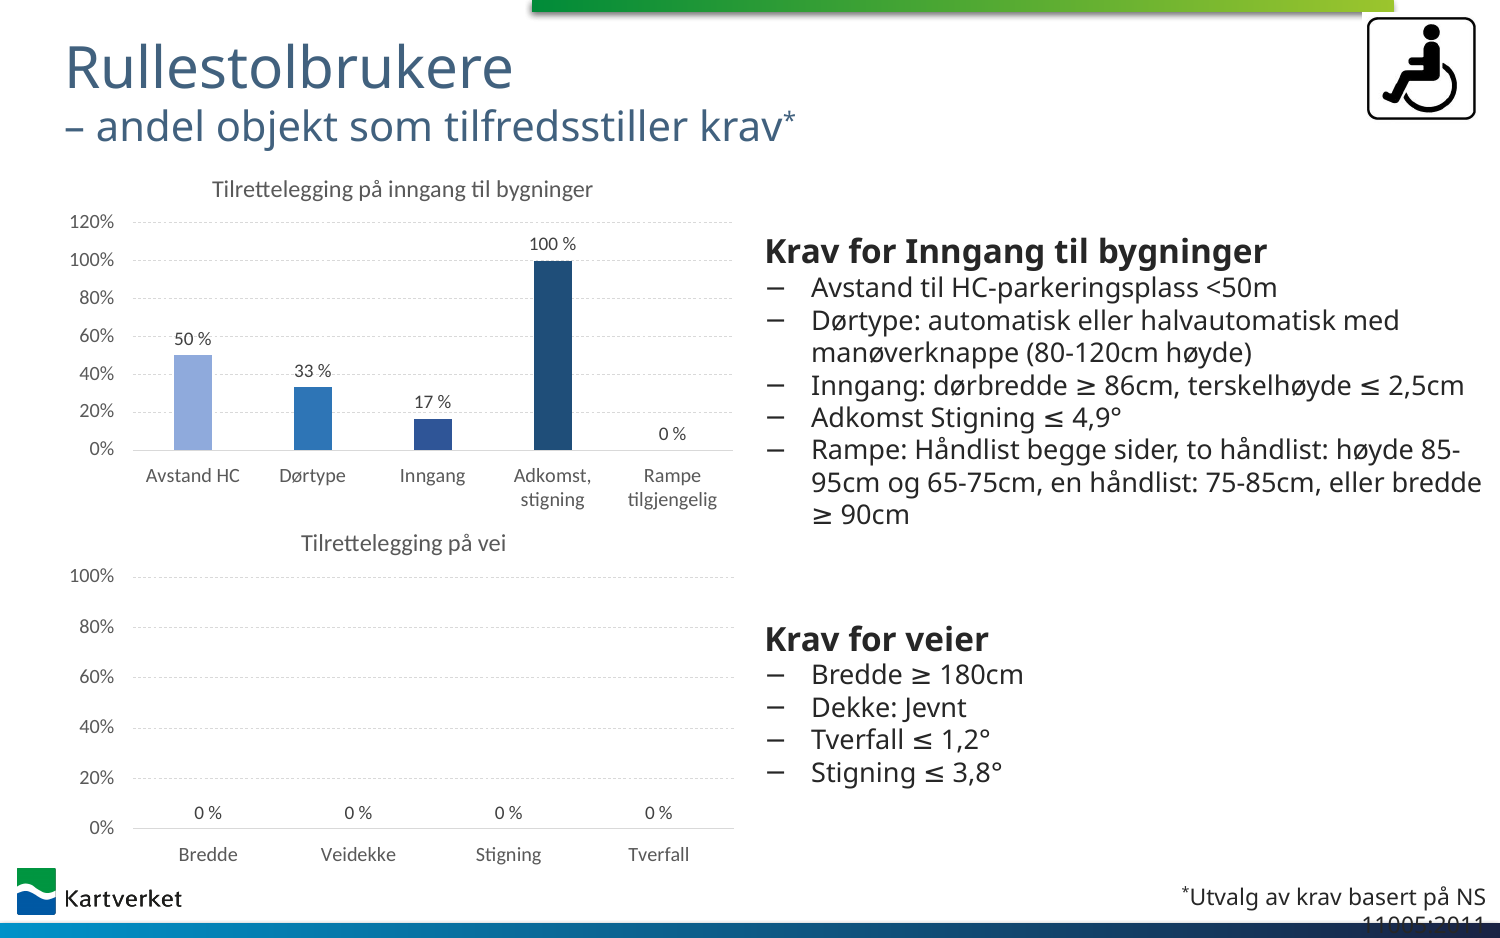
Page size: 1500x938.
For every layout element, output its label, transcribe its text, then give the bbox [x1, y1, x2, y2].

picture [1362, 12, 1481, 126]
text_box *Utvalg av krav basert på NS 11005:2011 [1068, 873, 1500, 938]
text_box Rullestolbrukere – andel objekt som tilfredsstiller krav* [49, 25, 1431, 158]
text_box Krav for Inngang til bygninger Avstand til HC-parkeringsplass <50m Dørtype: automatisk eller halvautomatisk med manøverknappe (80-120cm høyde) Inngang: dørbredde ≥ 86cm, terskelhøyde ≤ 2,5cm Adkomst Stigning ≤ 4,9° Rampe: Håndlist begge sider, to håndlist: høyde 85-95cm og 65-75cm, en håndlist: 75-85cm, eller bredde ≥ 90cm [749, 223, 1500, 538]
text_box Krav for veier Bredde ≥ 180cm Dekke: Jevnt Tverfall ≤ 1,2° Stigning ≤ 3,8° [749, 610, 1500, 795]
picture [62, 166, 744, 519]
picture [62, 520, 746, 874]
